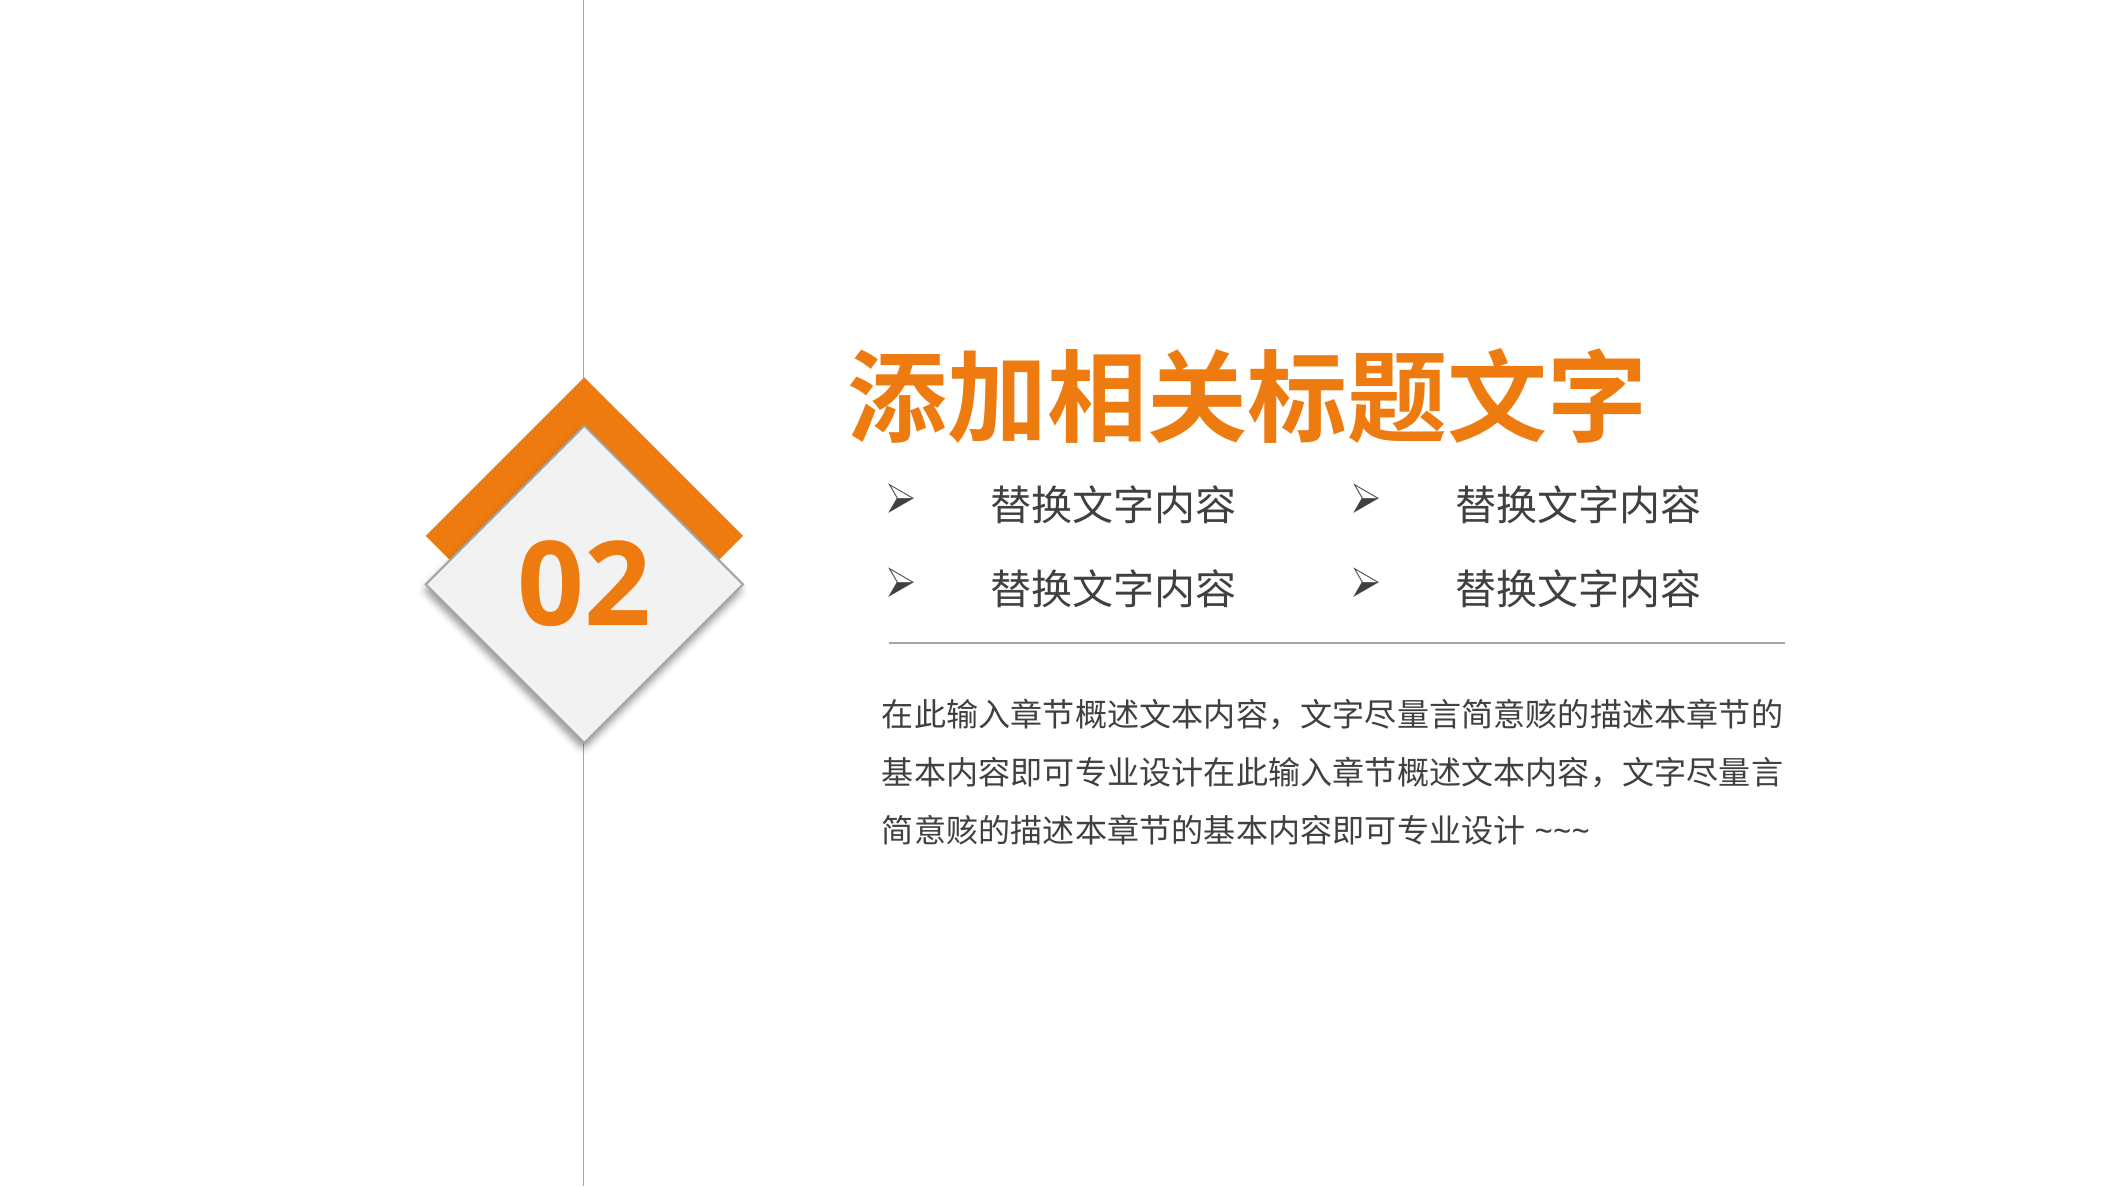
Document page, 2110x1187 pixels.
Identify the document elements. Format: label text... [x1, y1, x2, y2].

text_box 添加相关标题文字 [832, 327, 1663, 463]
text_box [584, 424, 661, 501]
text_box 替换文字内容 [869, 556, 1252, 620]
text_box 替换文字内容 [870, 471, 1252, 536]
text_box [424, 378, 582, 559]
text_box [507, 426, 582, 501]
text_box 02 [502, 501, 582, 657]
text_box [584, 375, 745, 560]
text_box 02 [584, 501, 667, 657]
text_box 替换文字内容 [1334, 471, 1717, 536]
text_box 替换文字内容 [1334, 556, 1717, 620]
text_box 在此输入章节概述文本内容，文字尽量言简意赅的描述本章节的基本内容即可专业设计在此输入章节概述文本内容，文字尽量言简意赅的描述本章节的基本内容即可专业设计~~~ [867, 667, 1802, 857]
text_box [424, 506, 582, 743]
text_box [584, 507, 745, 745]
